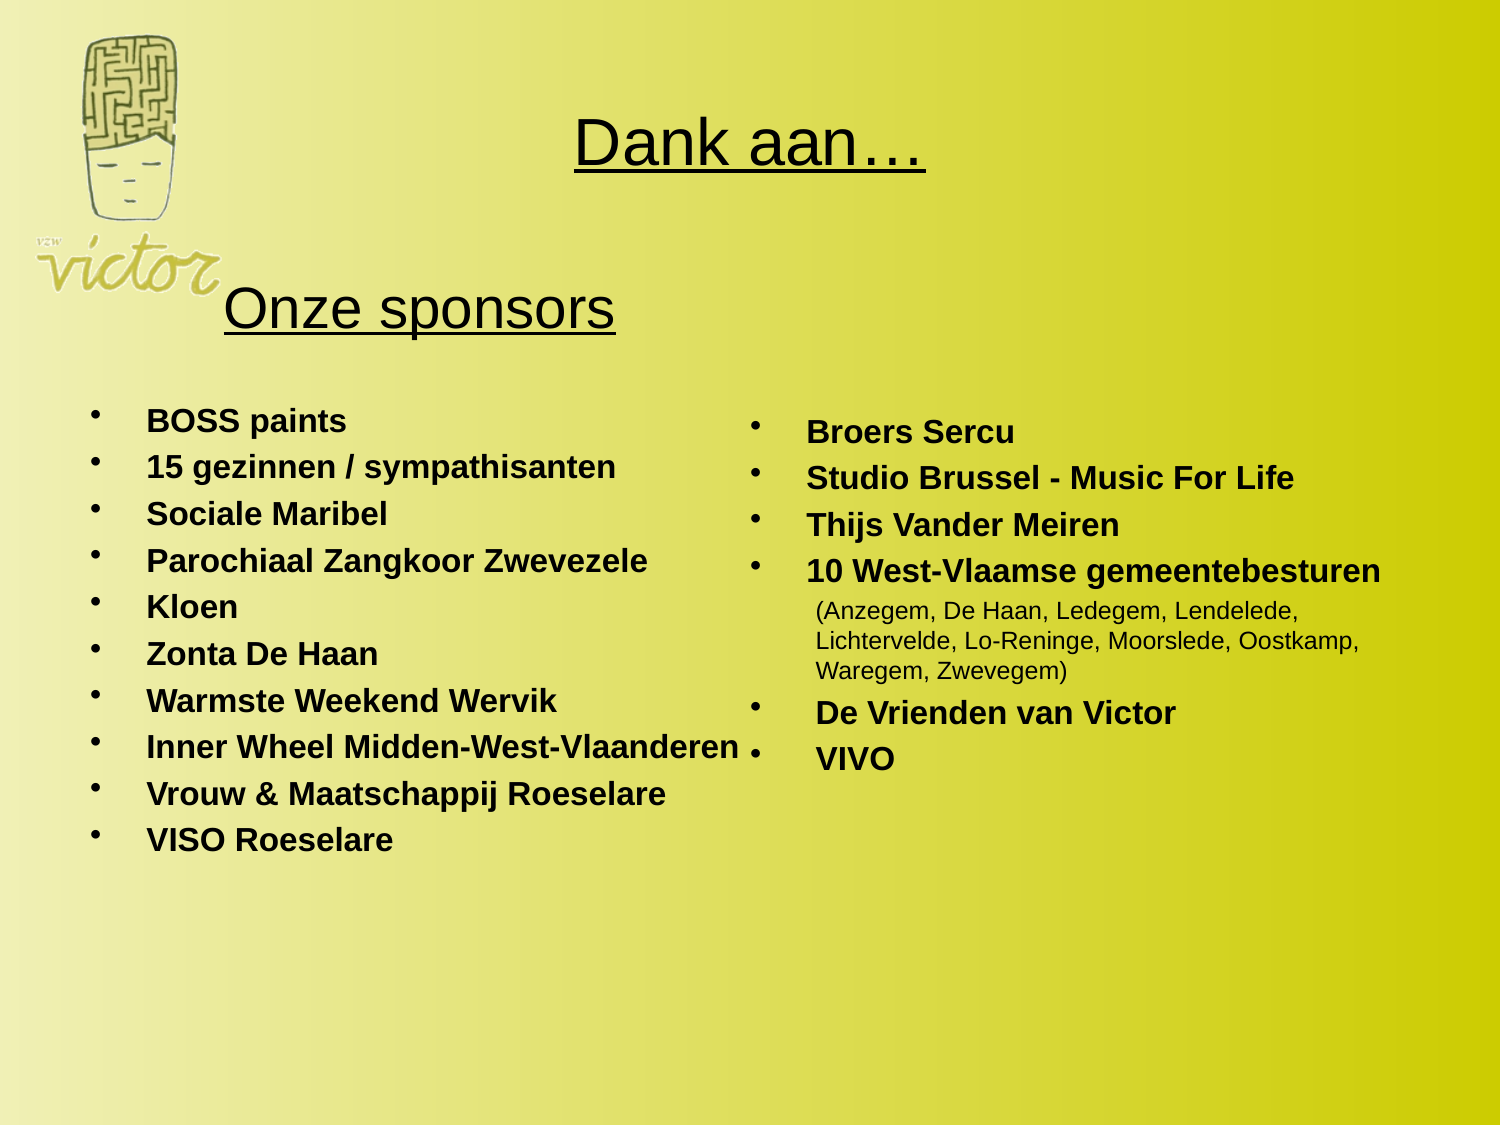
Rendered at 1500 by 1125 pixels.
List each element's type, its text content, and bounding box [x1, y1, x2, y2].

list Onze sponsors BOSS paints 15 gezinnen / sympathisanten Sociale Maribel Parochiaal Zangkoor Zwevezele Kloen Zonta De Haan Warmste Weekend Wervik Inner Wheel Midden-West-Vlaanderen Vrouw & Maatschappij Roeselare VISO Roeselare Broers Sercu Studio Brussel - Music For Life Thijs Vander Meiren 10 West-Vlaamse gemeentebesturen (Anzegem, De Haan, Ledegem, Lendelede, Lichtervelde, Lo-Reninge, Moorslede, Oostkamp, Waregem, Zwevegem) De Vrienden van Victor VIVO [74, 262, 1426, 1006]
title Dank aan… [74, 44, 1426, 233]
picture [29, 30, 234, 303]
